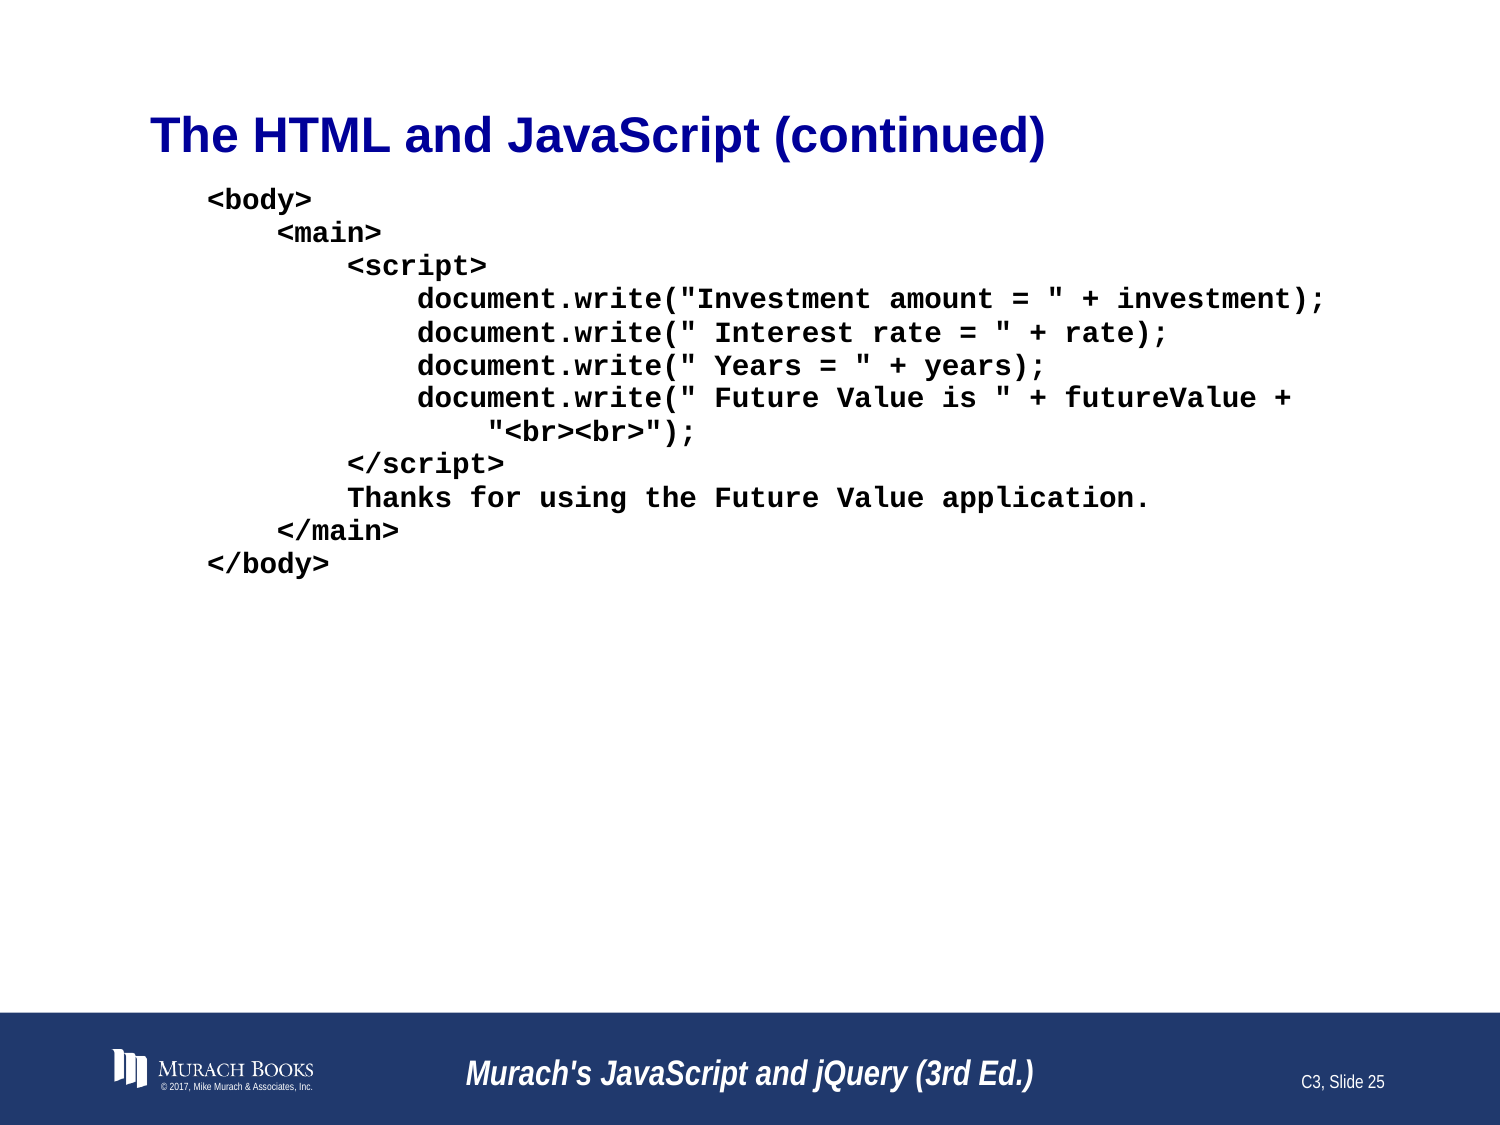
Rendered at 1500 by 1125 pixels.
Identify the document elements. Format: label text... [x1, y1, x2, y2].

title The HTML and JavaScript (continued) [150, 102, 1350, 164]
footer © 2017, Mike Murach & Associates, Inc. [12, 1025, 463, 1100]
slide_number Murach's JavaScript and jQuery (3rd Ed.) [463, 1025, 1050, 1100]
slide_number C3, Slide 25 [1087, 1025, 1400, 1100]
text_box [149, 185, 1350, 588]
